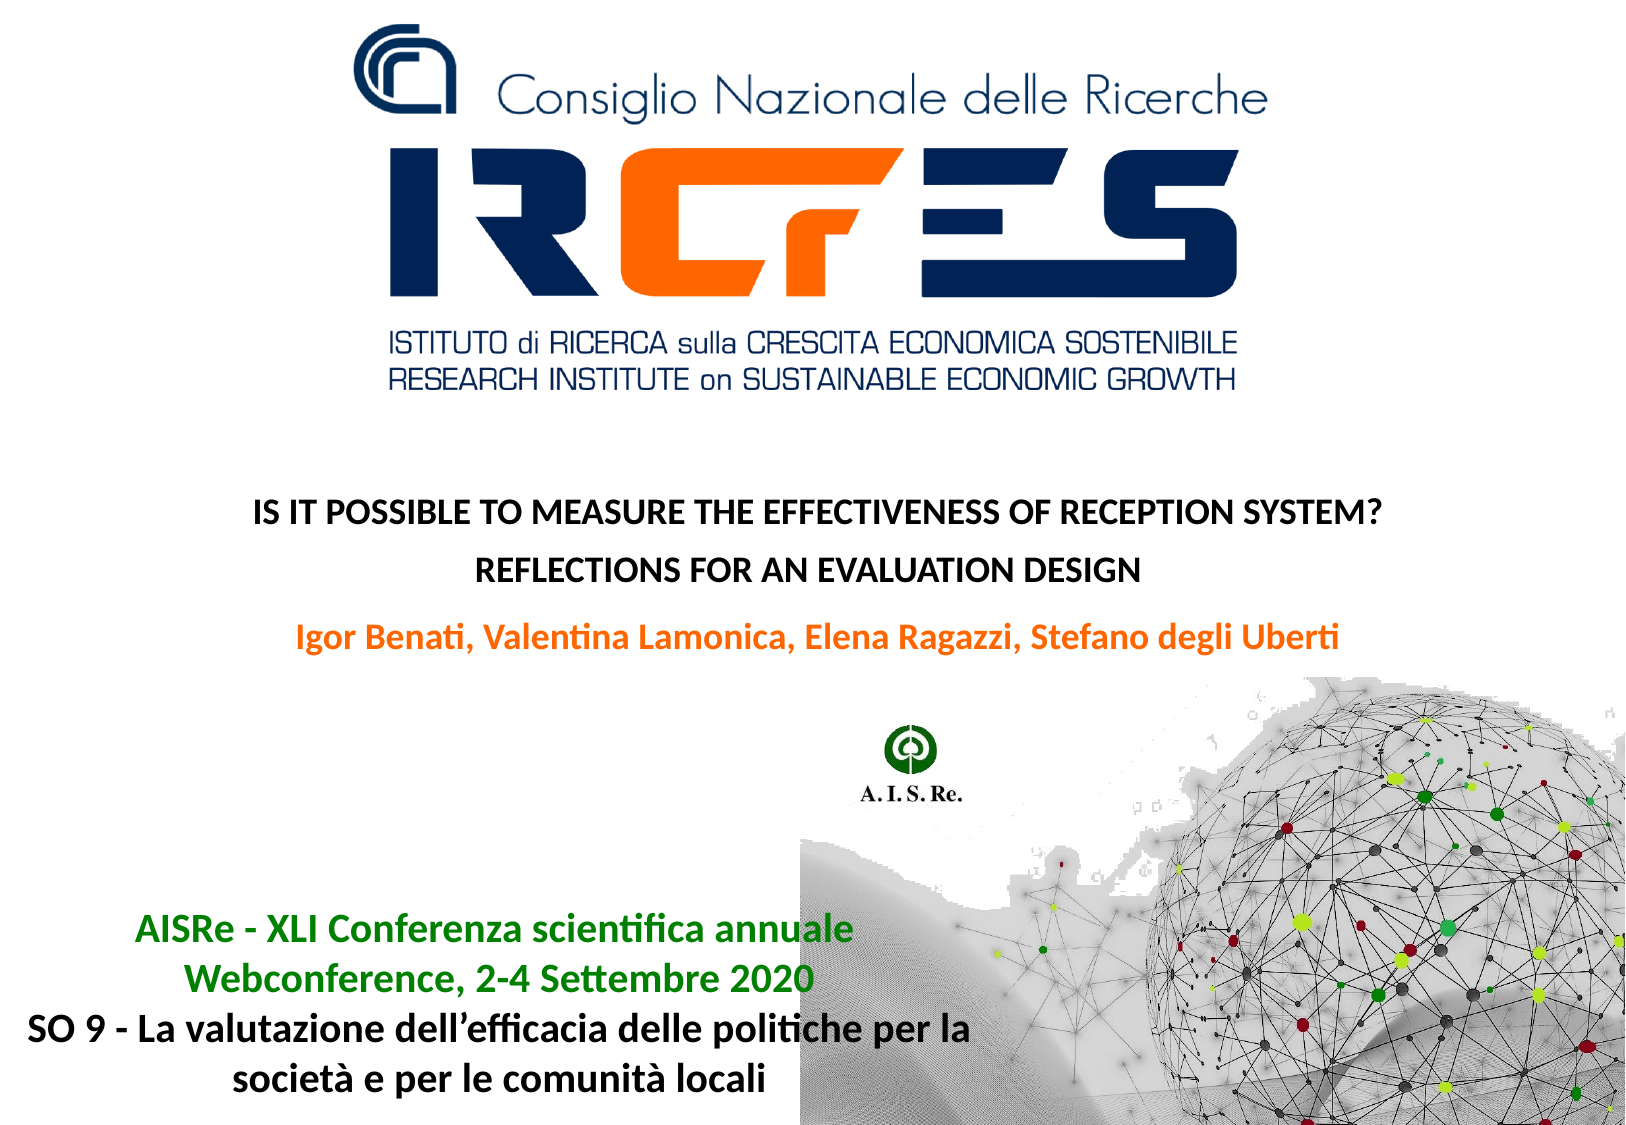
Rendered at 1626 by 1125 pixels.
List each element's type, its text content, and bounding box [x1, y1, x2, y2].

picture [800, 677, 1626, 1125]
picture [800, 969, 808, 988]
picture [332, 3, 1293, 390]
text_box Is it possible to measure the effectiveness of reception system? Reflections for an evaluation design Igor Benati, Valentina Lamonica, Elena Ragazzi, Stefano degli Uberti [127, 479, 1510, 665]
